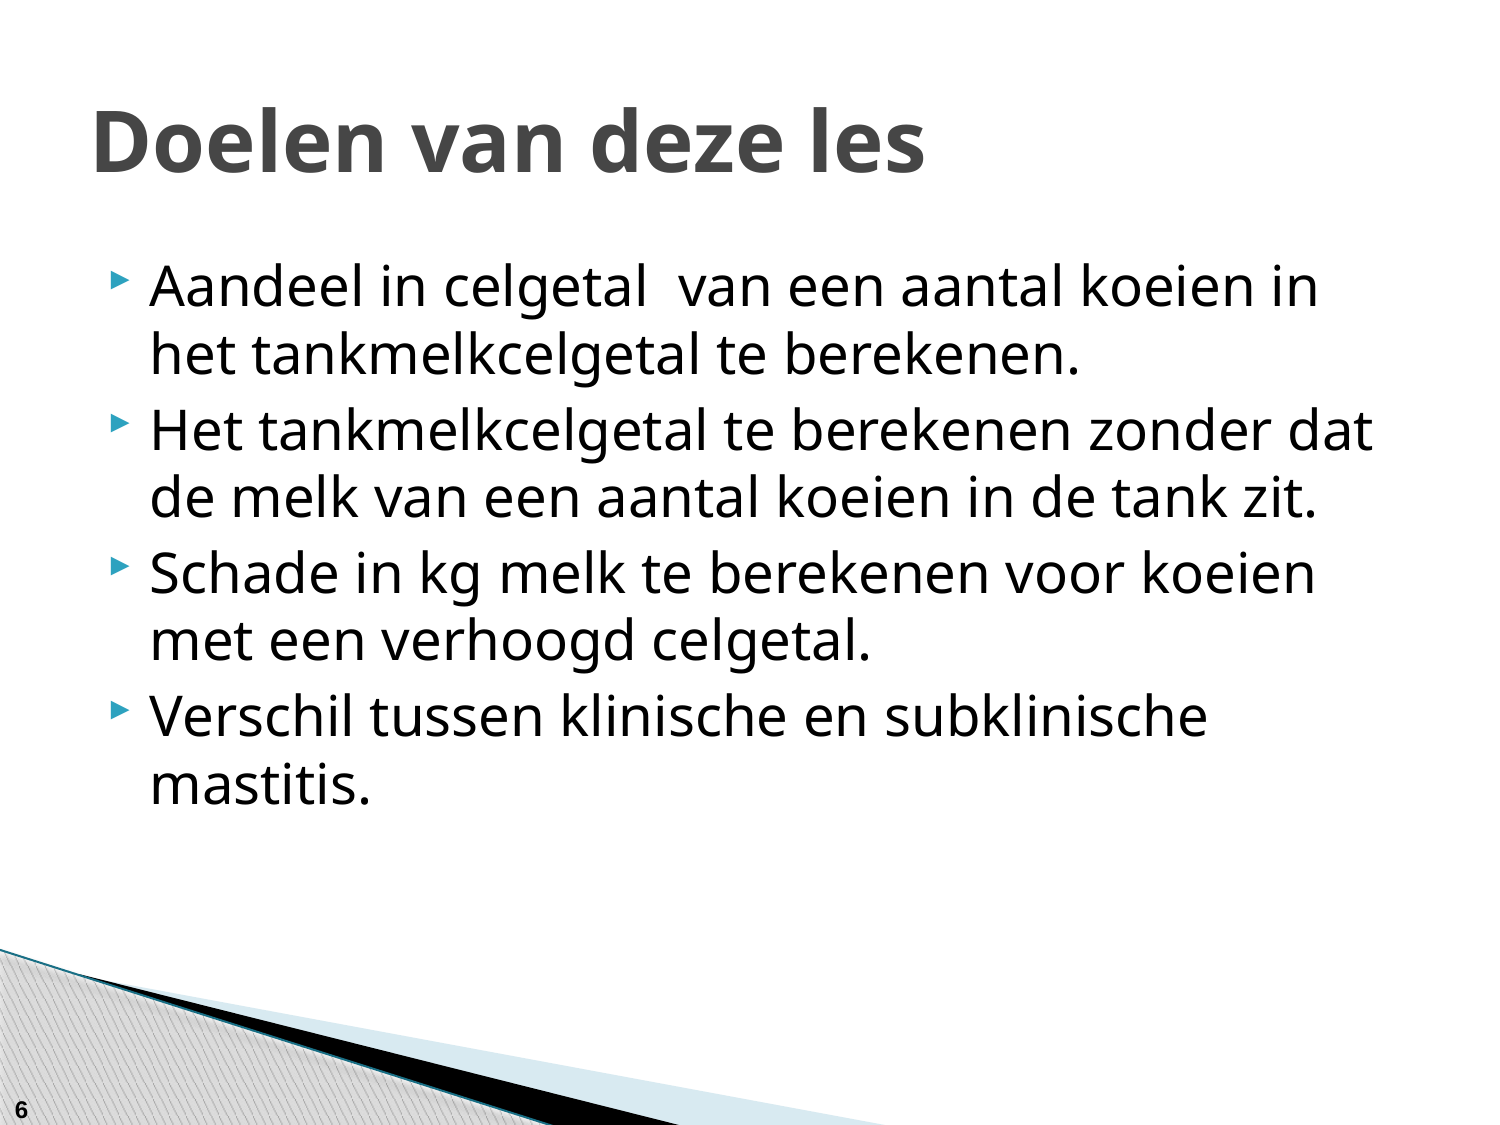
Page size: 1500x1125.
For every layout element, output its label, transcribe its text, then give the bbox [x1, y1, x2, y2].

list Aandeel in celgetal van een aantal koeien in het tankmelkcelgetal te berekenen. Het tankmelkcelgetal te berekenen zonder dat de melk van een aantal koeien in de tank zit. Schade in kg melk te berekenen voor koeien met een verhoogd celgetal. Verschil tussen klinische en subklinische mastitis. [75, 243, 1425, 986]
title Doelen van deze les [75, 45, 1425, 233]
